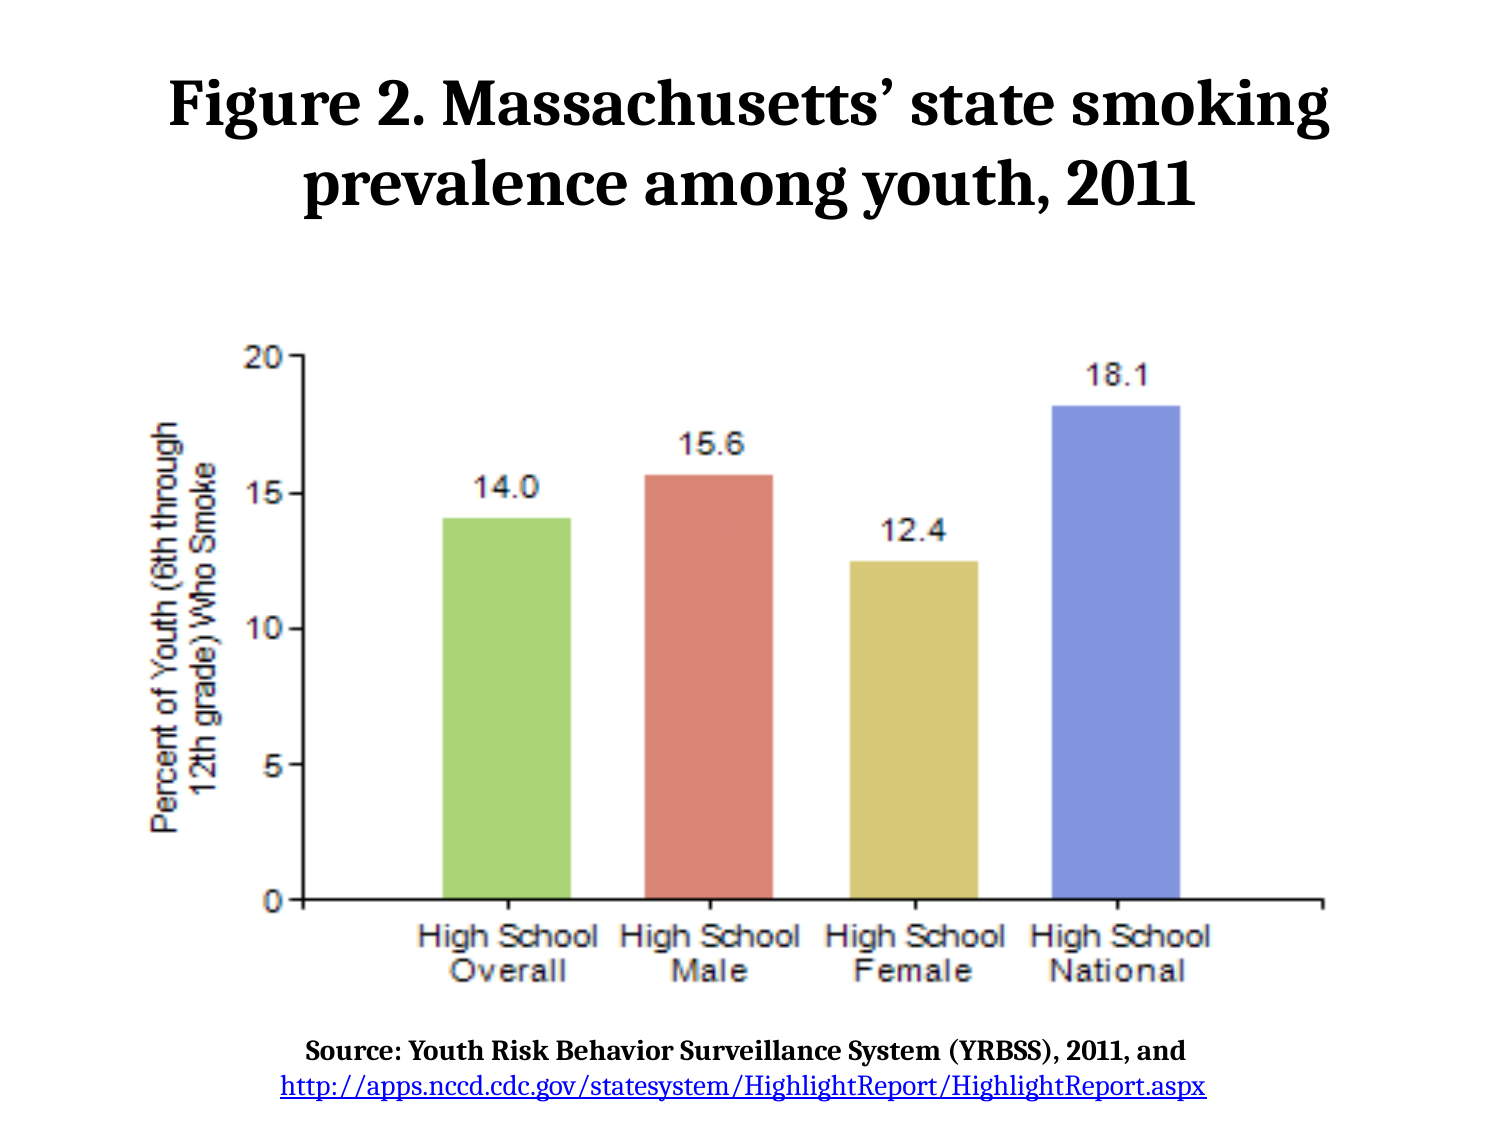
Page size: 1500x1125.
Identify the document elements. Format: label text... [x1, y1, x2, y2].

title Figure 2. Massachusetts’ state smoking prevalence among youth, 2011 [75, 45, 1425, 233]
picture [74, 302, 1426, 1020]
text_box Source: Youth Risk Behavior Surveillance System (YRBSS), 2011, and http://apps.nccd.cdc.gov/statesystem/HighlightReport/HighlightReport.aspx [74, 1027, 1425, 1125]
